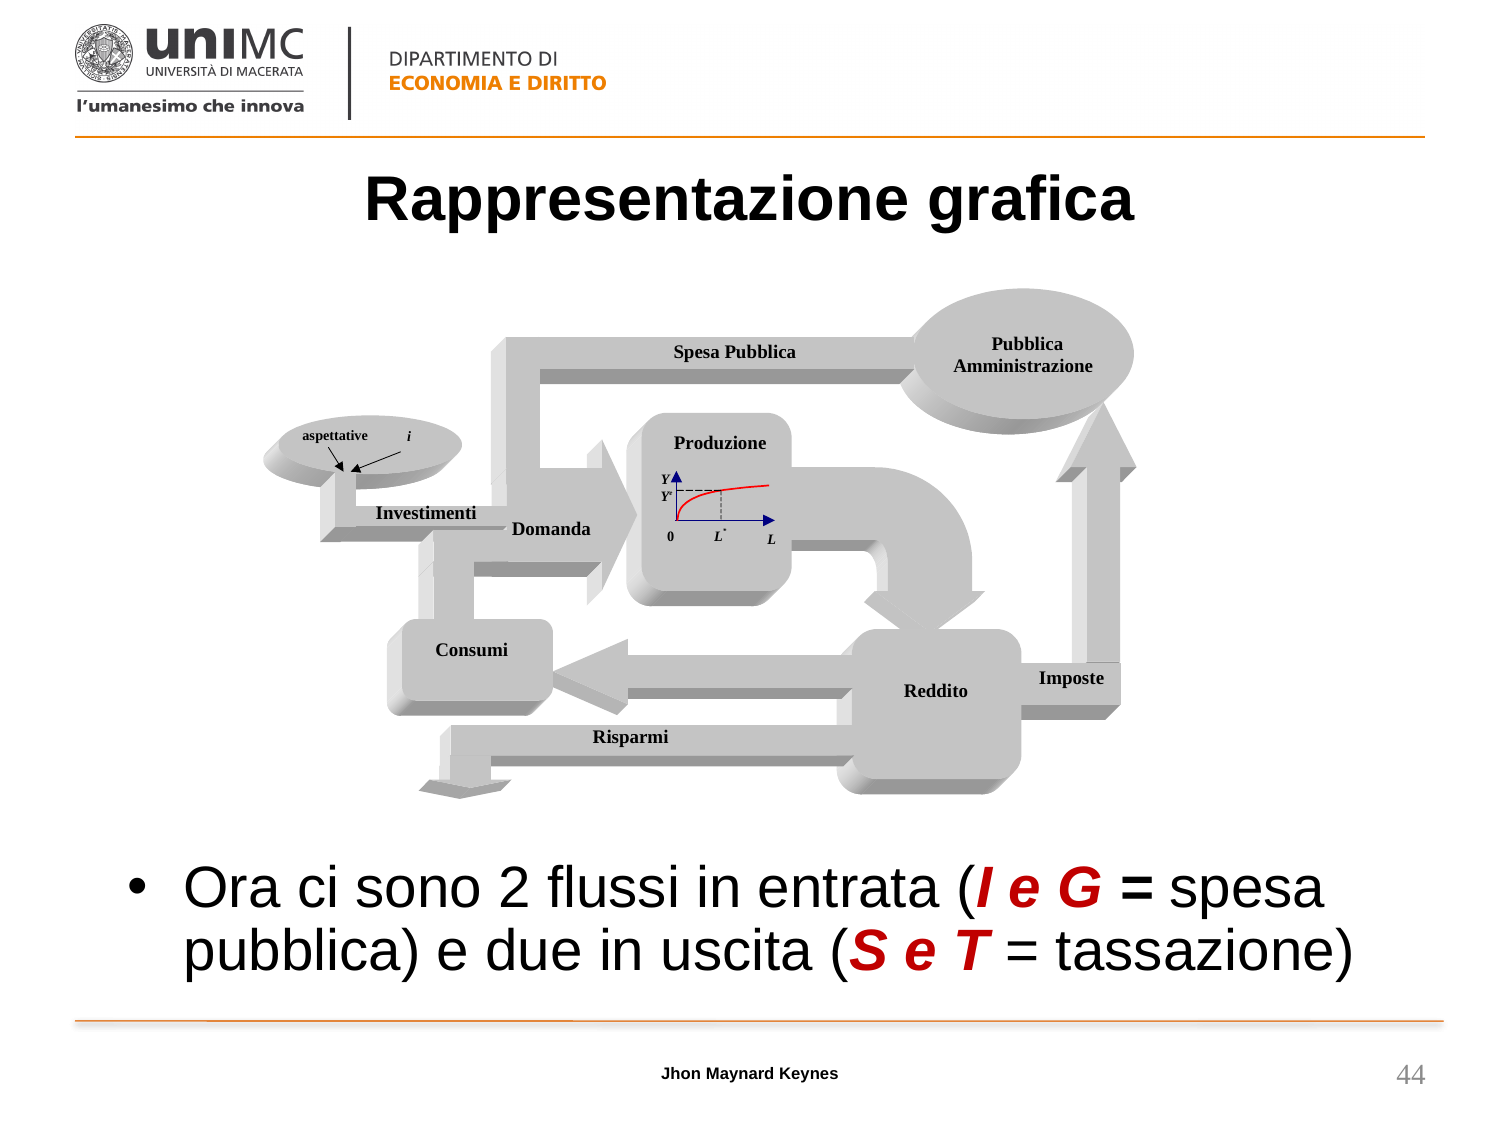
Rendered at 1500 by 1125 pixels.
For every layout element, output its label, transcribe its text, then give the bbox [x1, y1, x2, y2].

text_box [262, 287, 1138, 800]
footer Jhon Maynard Keynes [512, 1042, 988, 1103]
slide_number 44 [1091, 1042, 1442, 1103]
title Rappresentazione grafica [75, 149, 1425, 241]
picture [75, 24, 1425, 138]
list Ora ci sono 2 flussi in entrata (I e G = spesa pubblica) e due in uscita (S e T = tassazione) [112, 849, 1388, 1000]
